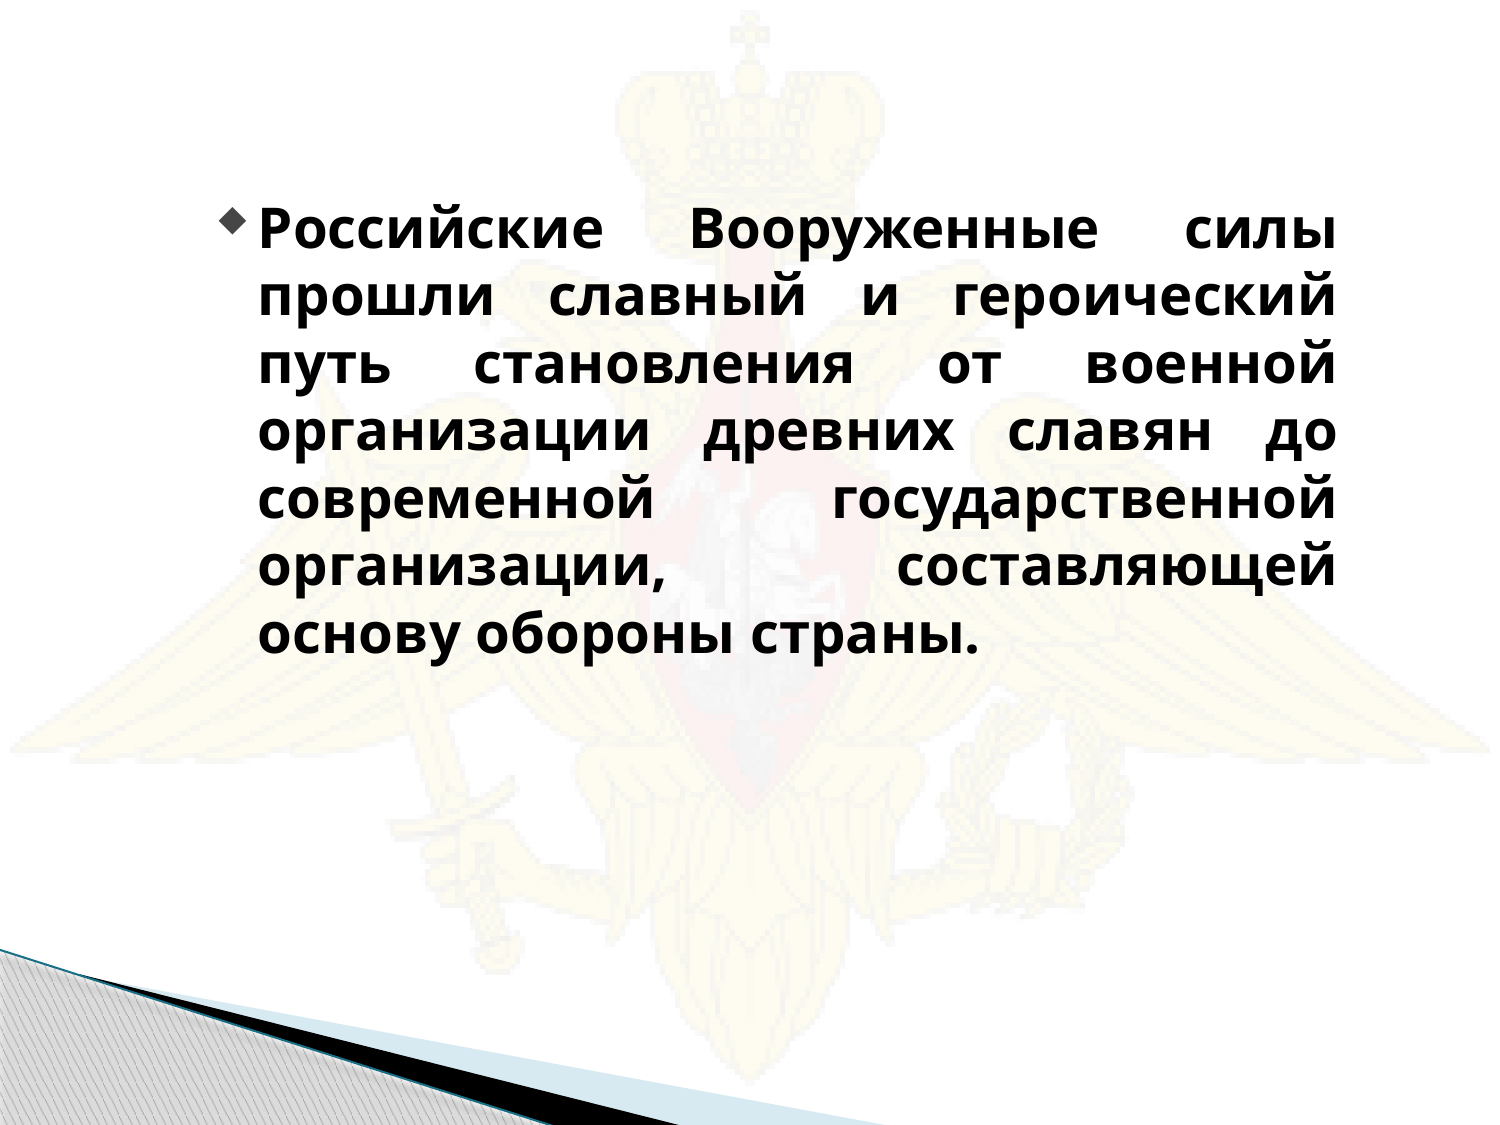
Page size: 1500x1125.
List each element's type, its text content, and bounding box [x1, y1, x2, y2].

list Российские Вооруженные силы прошли славный и героический путь становления от военной организации древних славян до современной государственной организации, составляющей основу обороны страны. [183, 184, 1353, 811]
